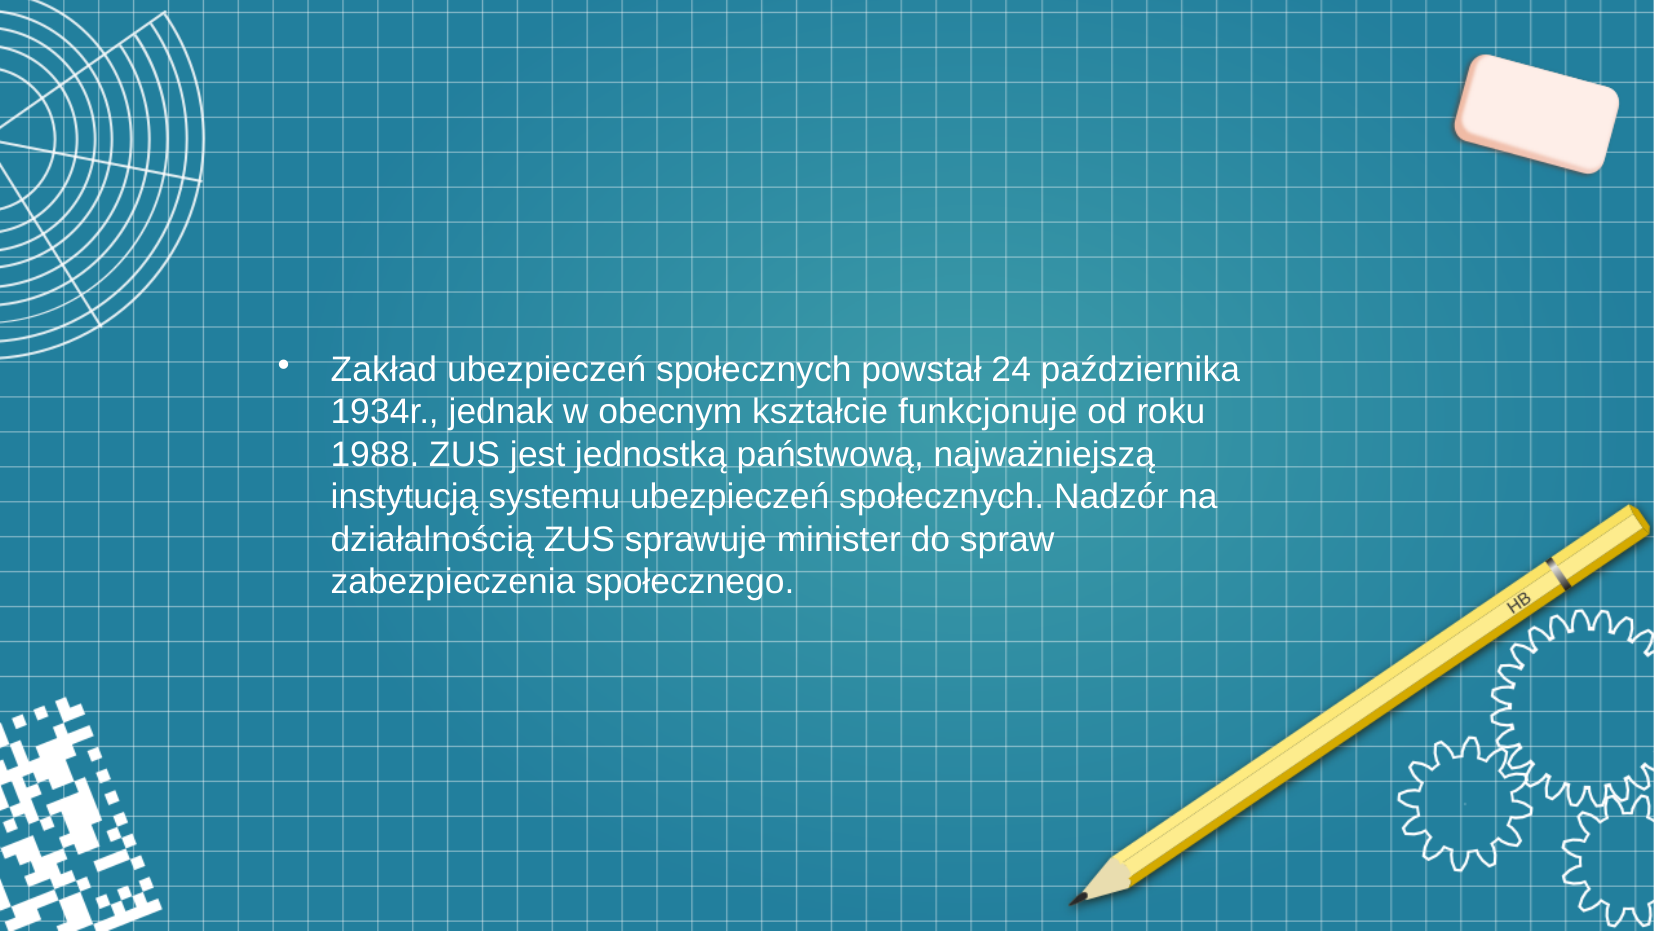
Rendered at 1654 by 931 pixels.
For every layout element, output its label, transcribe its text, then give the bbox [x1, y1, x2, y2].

list Zakład ubezpieczeń społecznych powstał 24 października 1934r., jednak w obecnym kształcie funkcjonuje od roku 1988. ZUS jest jednostką państwową, najważniejszą instytucją systemu ubezpieczeń społecznych. Nadzór na działalnością ZUS sprawuje minister do spraw zabezpieczenia społecznego. [259, 345, 1300, 798]
picture [0, 0, 1654, 931]
